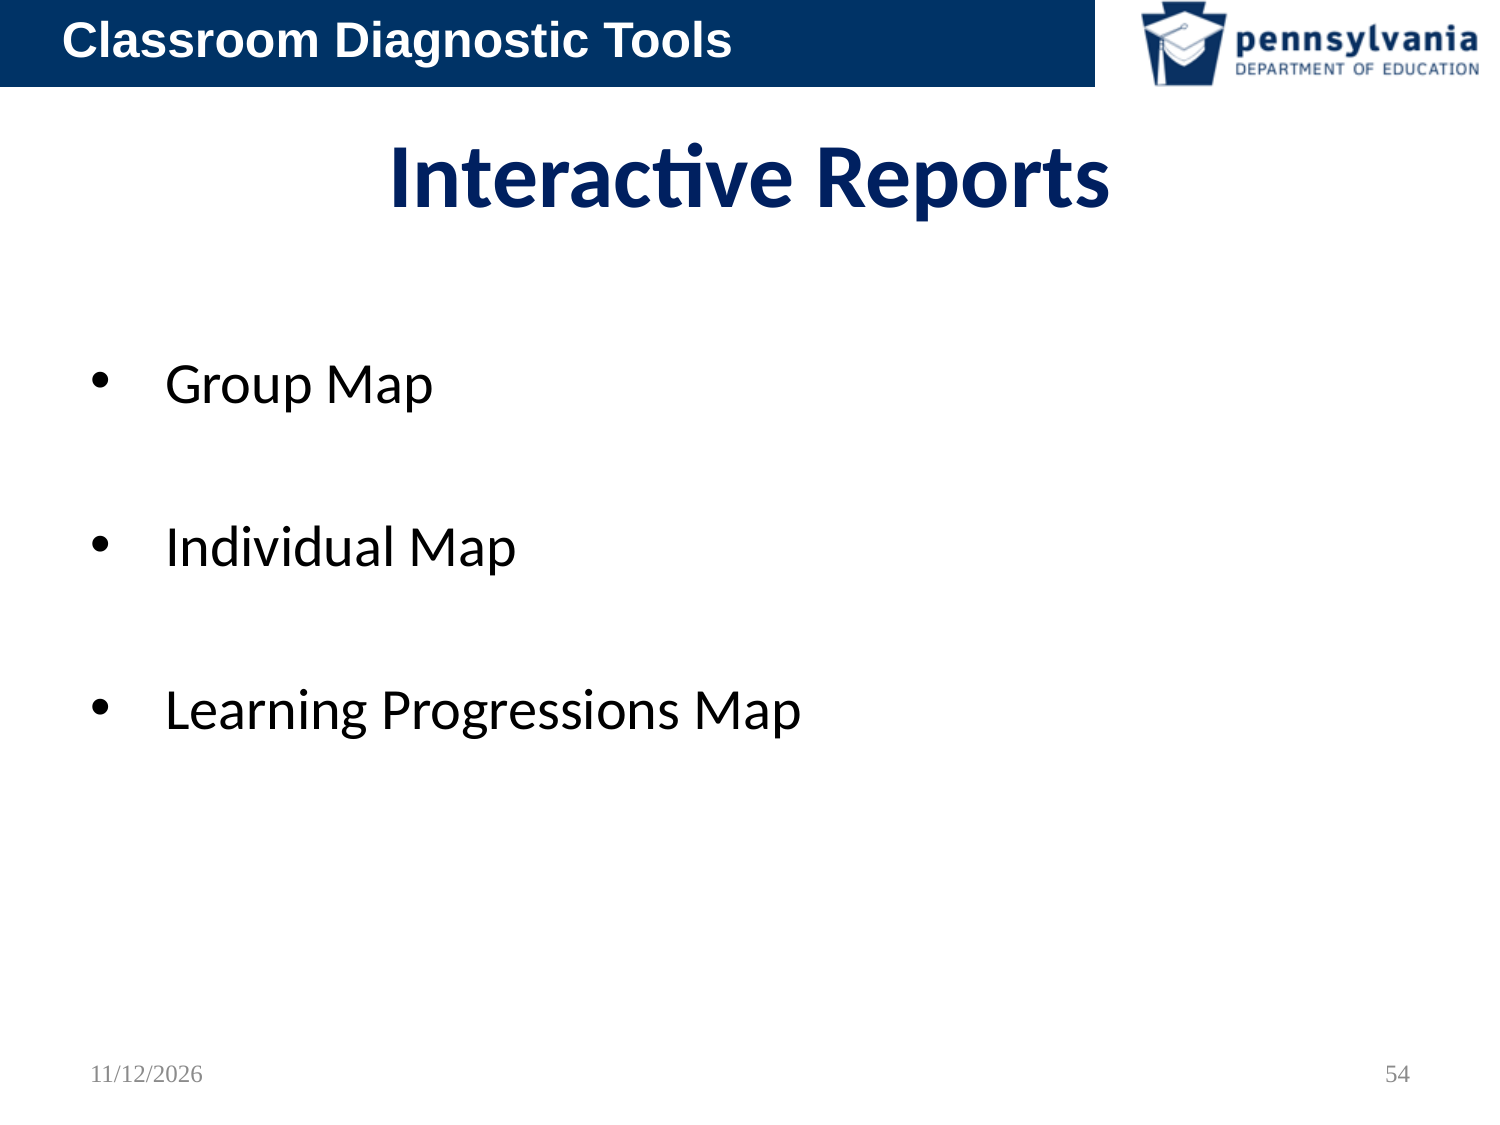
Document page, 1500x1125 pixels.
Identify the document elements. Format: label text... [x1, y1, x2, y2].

slide_number 54 [1074, 1042, 1425, 1103]
picture [1134, 0, 1485, 90]
list Group Map Individual Map Learning Progressions Map [74, 337, 1426, 1006]
title Interactive Reports [74, 76, 1426, 265]
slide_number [75, 1042, 425, 1103]
